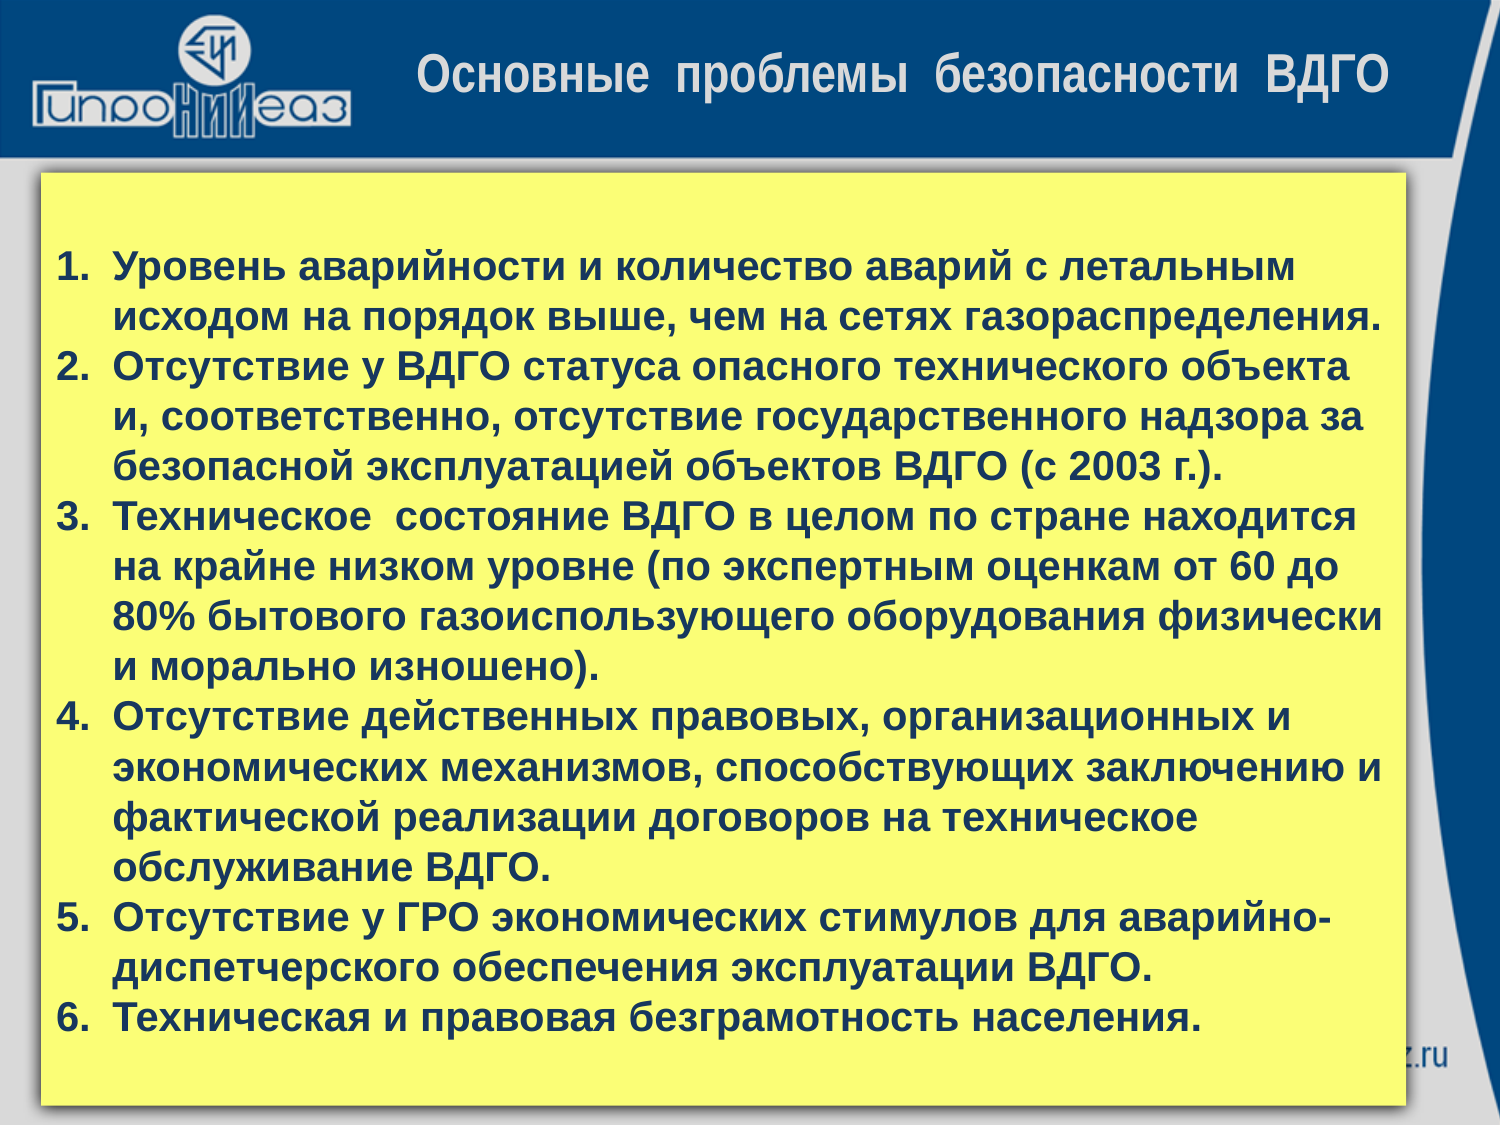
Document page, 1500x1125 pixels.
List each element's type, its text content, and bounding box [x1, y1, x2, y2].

title Основные проблемы безопасности ВДГО [374, 0, 1433, 141]
text_box Уровень аварийности и количество аварий с летальным исходом на порядок выше, чем на сетях газораспределения. Отсутствие у ВДГО статуса опасного технического объекта и, соответственно, отсутствие государственного надзора за безопасной эксплуатацией объектов ВДГО (с 2003 г.). Техническое состояние ВДГО в целом по стране находится на крайне низком уровне (по экспертным оценкам от 60 до 80% бытового газоиспользующего оборудования физически и морально изношено). Отсутствие действенных правовых, организационных и экономических механизмов, способствующих заключению и фактической реализации договоров на техническое обслуживание ВДГО. Отсутствие у ГРО экономических стимулов для аварийно-диспетчерского обеспечения эксплуатации ВДГО. Техническая и правовая безграмотность населения. [39, 171, 1408, 1108]
picture [0, 0, 1500, 1125]
